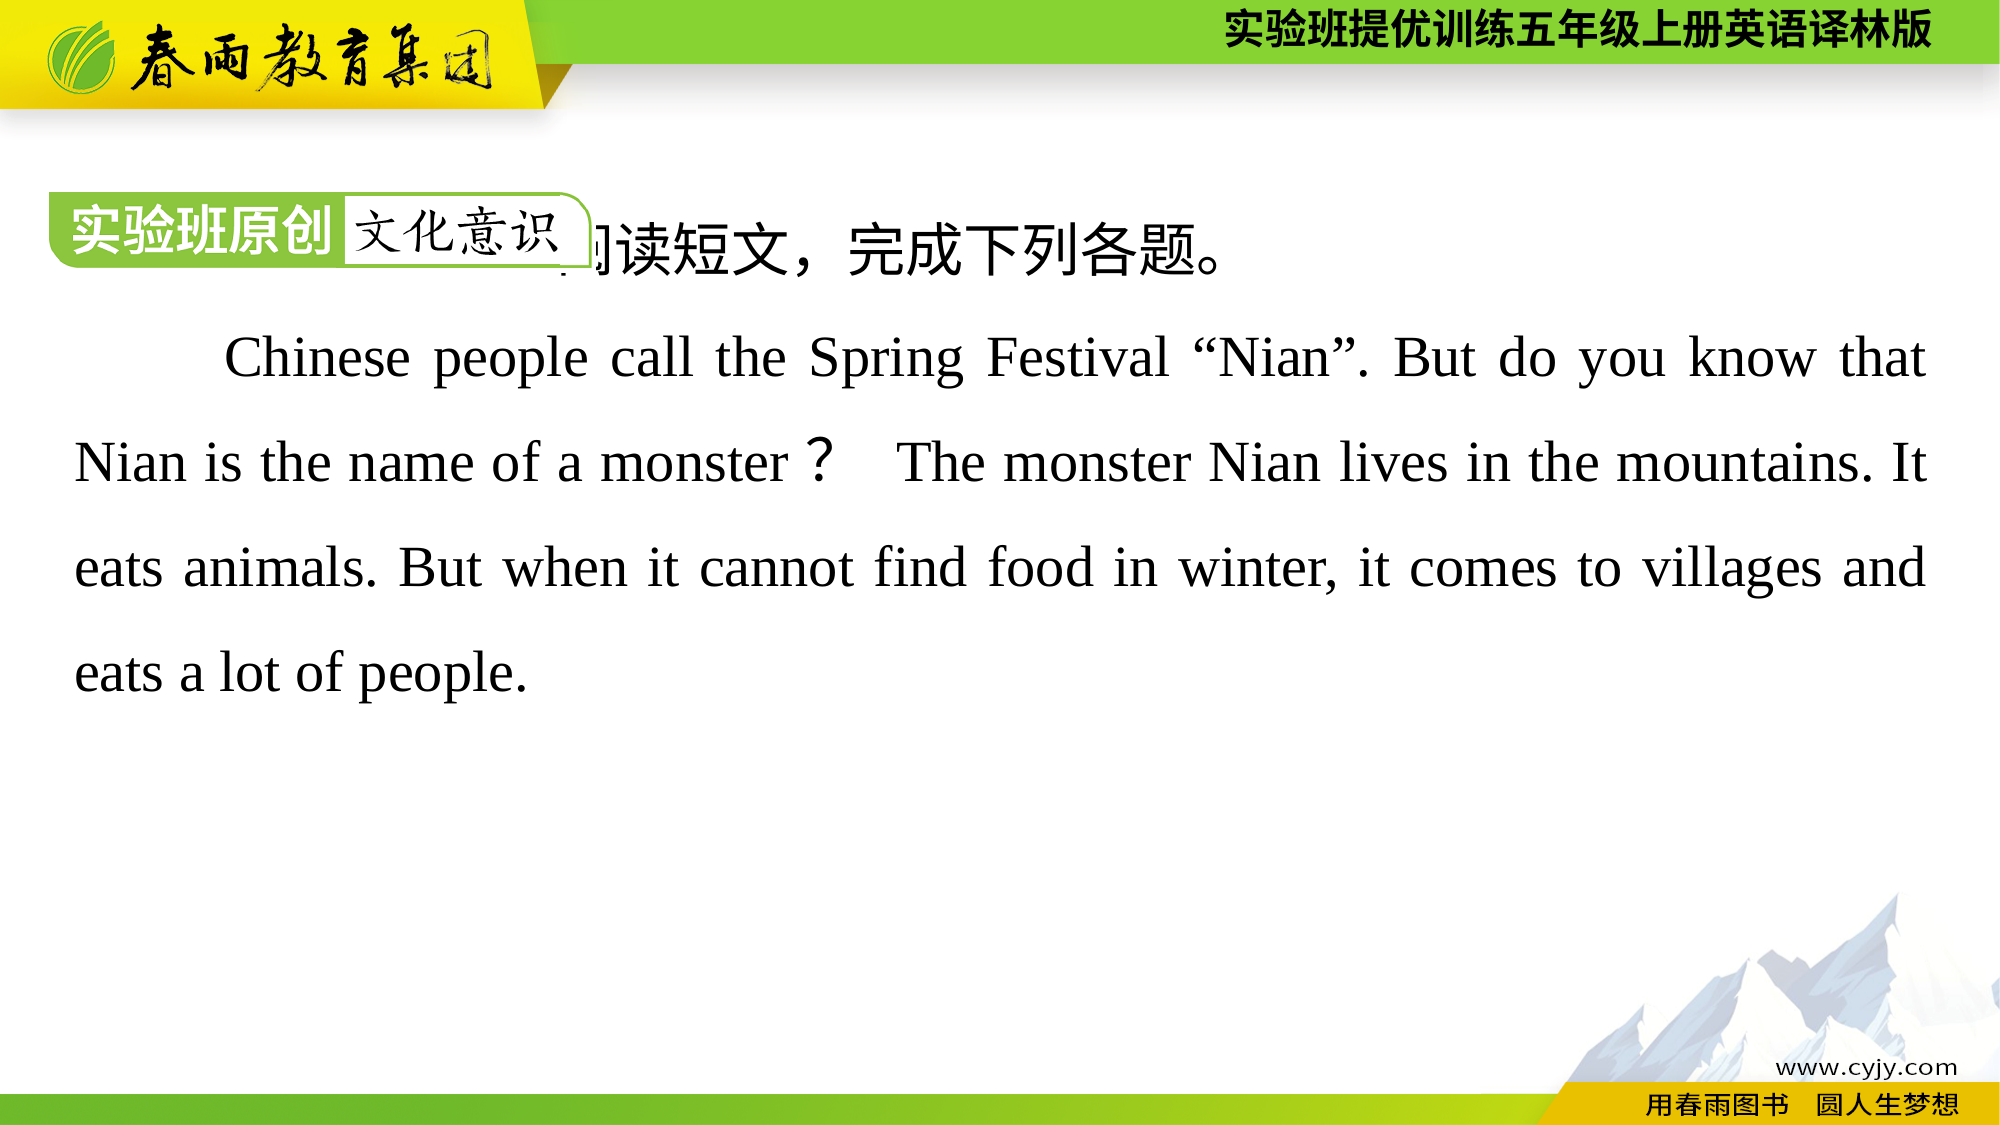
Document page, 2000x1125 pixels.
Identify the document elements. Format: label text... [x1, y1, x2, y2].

list 阅读短文，完成下列各题。 Chinese people call the Spring Festival “Nian”. But do you know that Nian is the name of a monster？ The monster Nian lives in the mountains. It eats animals. But when it cannot find food in winter, it comes to villages and eats a lot of people. [59, 170, 1944, 716]
picture [0, 0, 2000, 1125]
